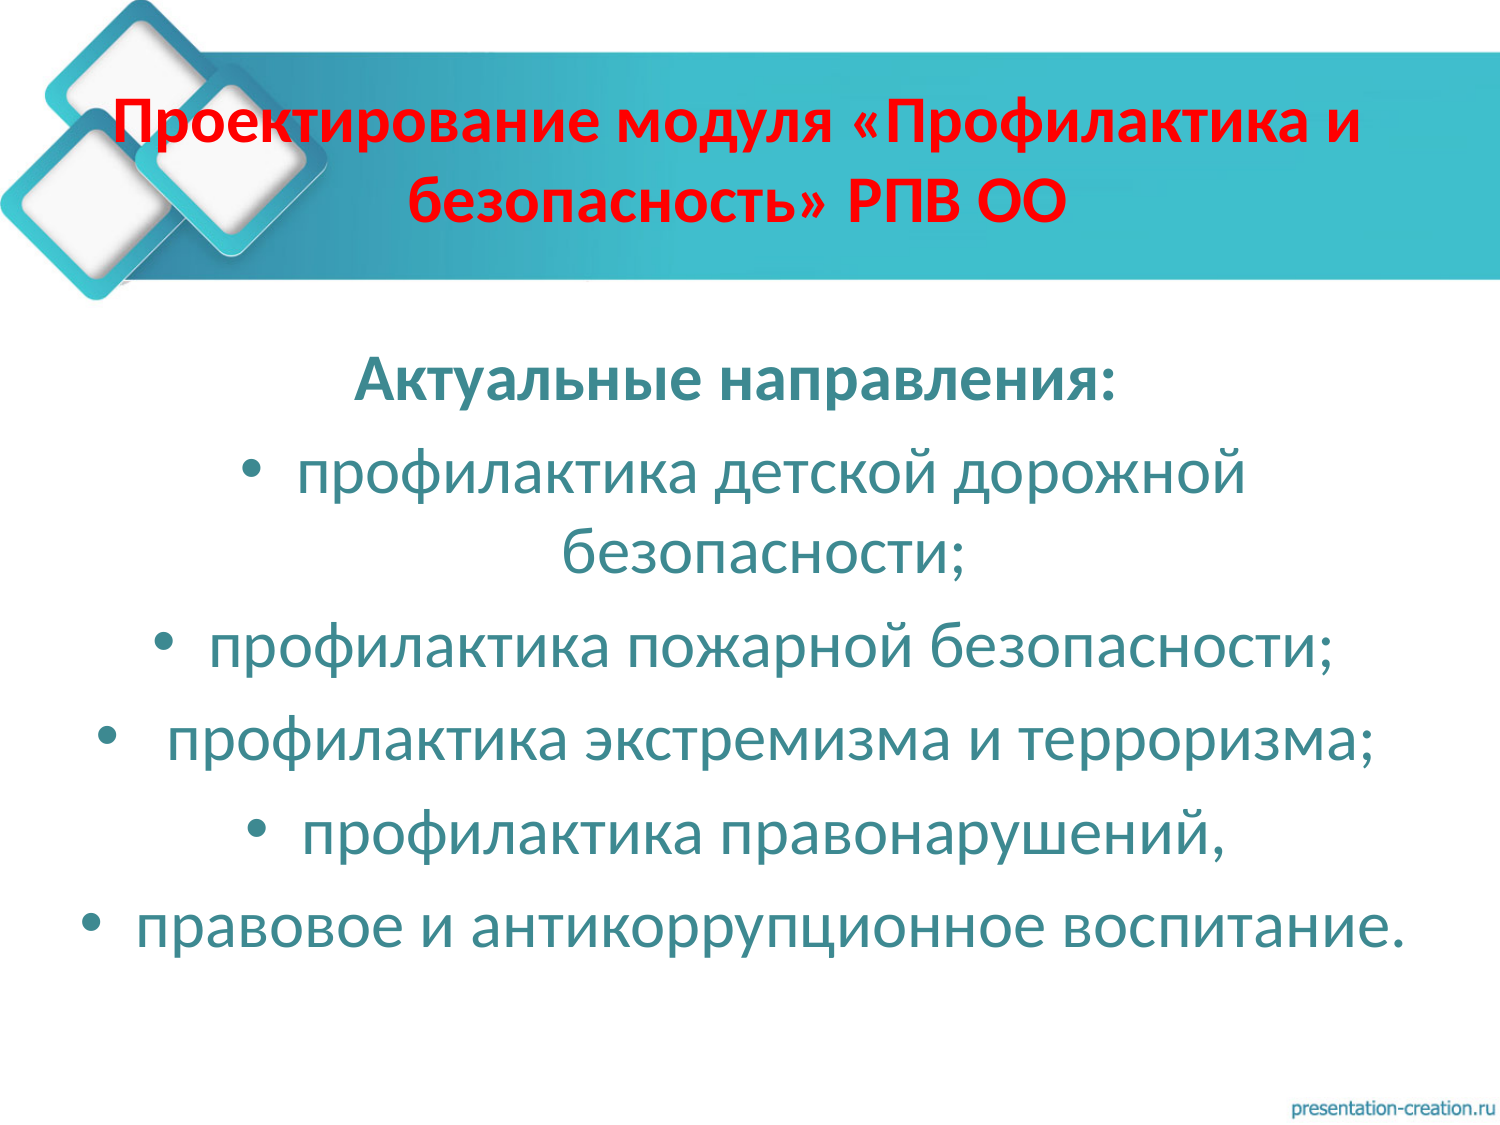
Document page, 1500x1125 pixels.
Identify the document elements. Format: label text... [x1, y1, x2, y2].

picture [0, 0, 1500, 1125]
list Актуальные направления: профилактика детской дорожной безопасности; профилактика пожарной безопасности; профилактика экстремизма и терроризма; профилактика правонарушений, правовое и антикоррупционное воспитание. [29, 326, 1459, 1071]
title Проектирование модуля «Профилактика и безопасность» РПВ ОО [29, 43, 1447, 268]
